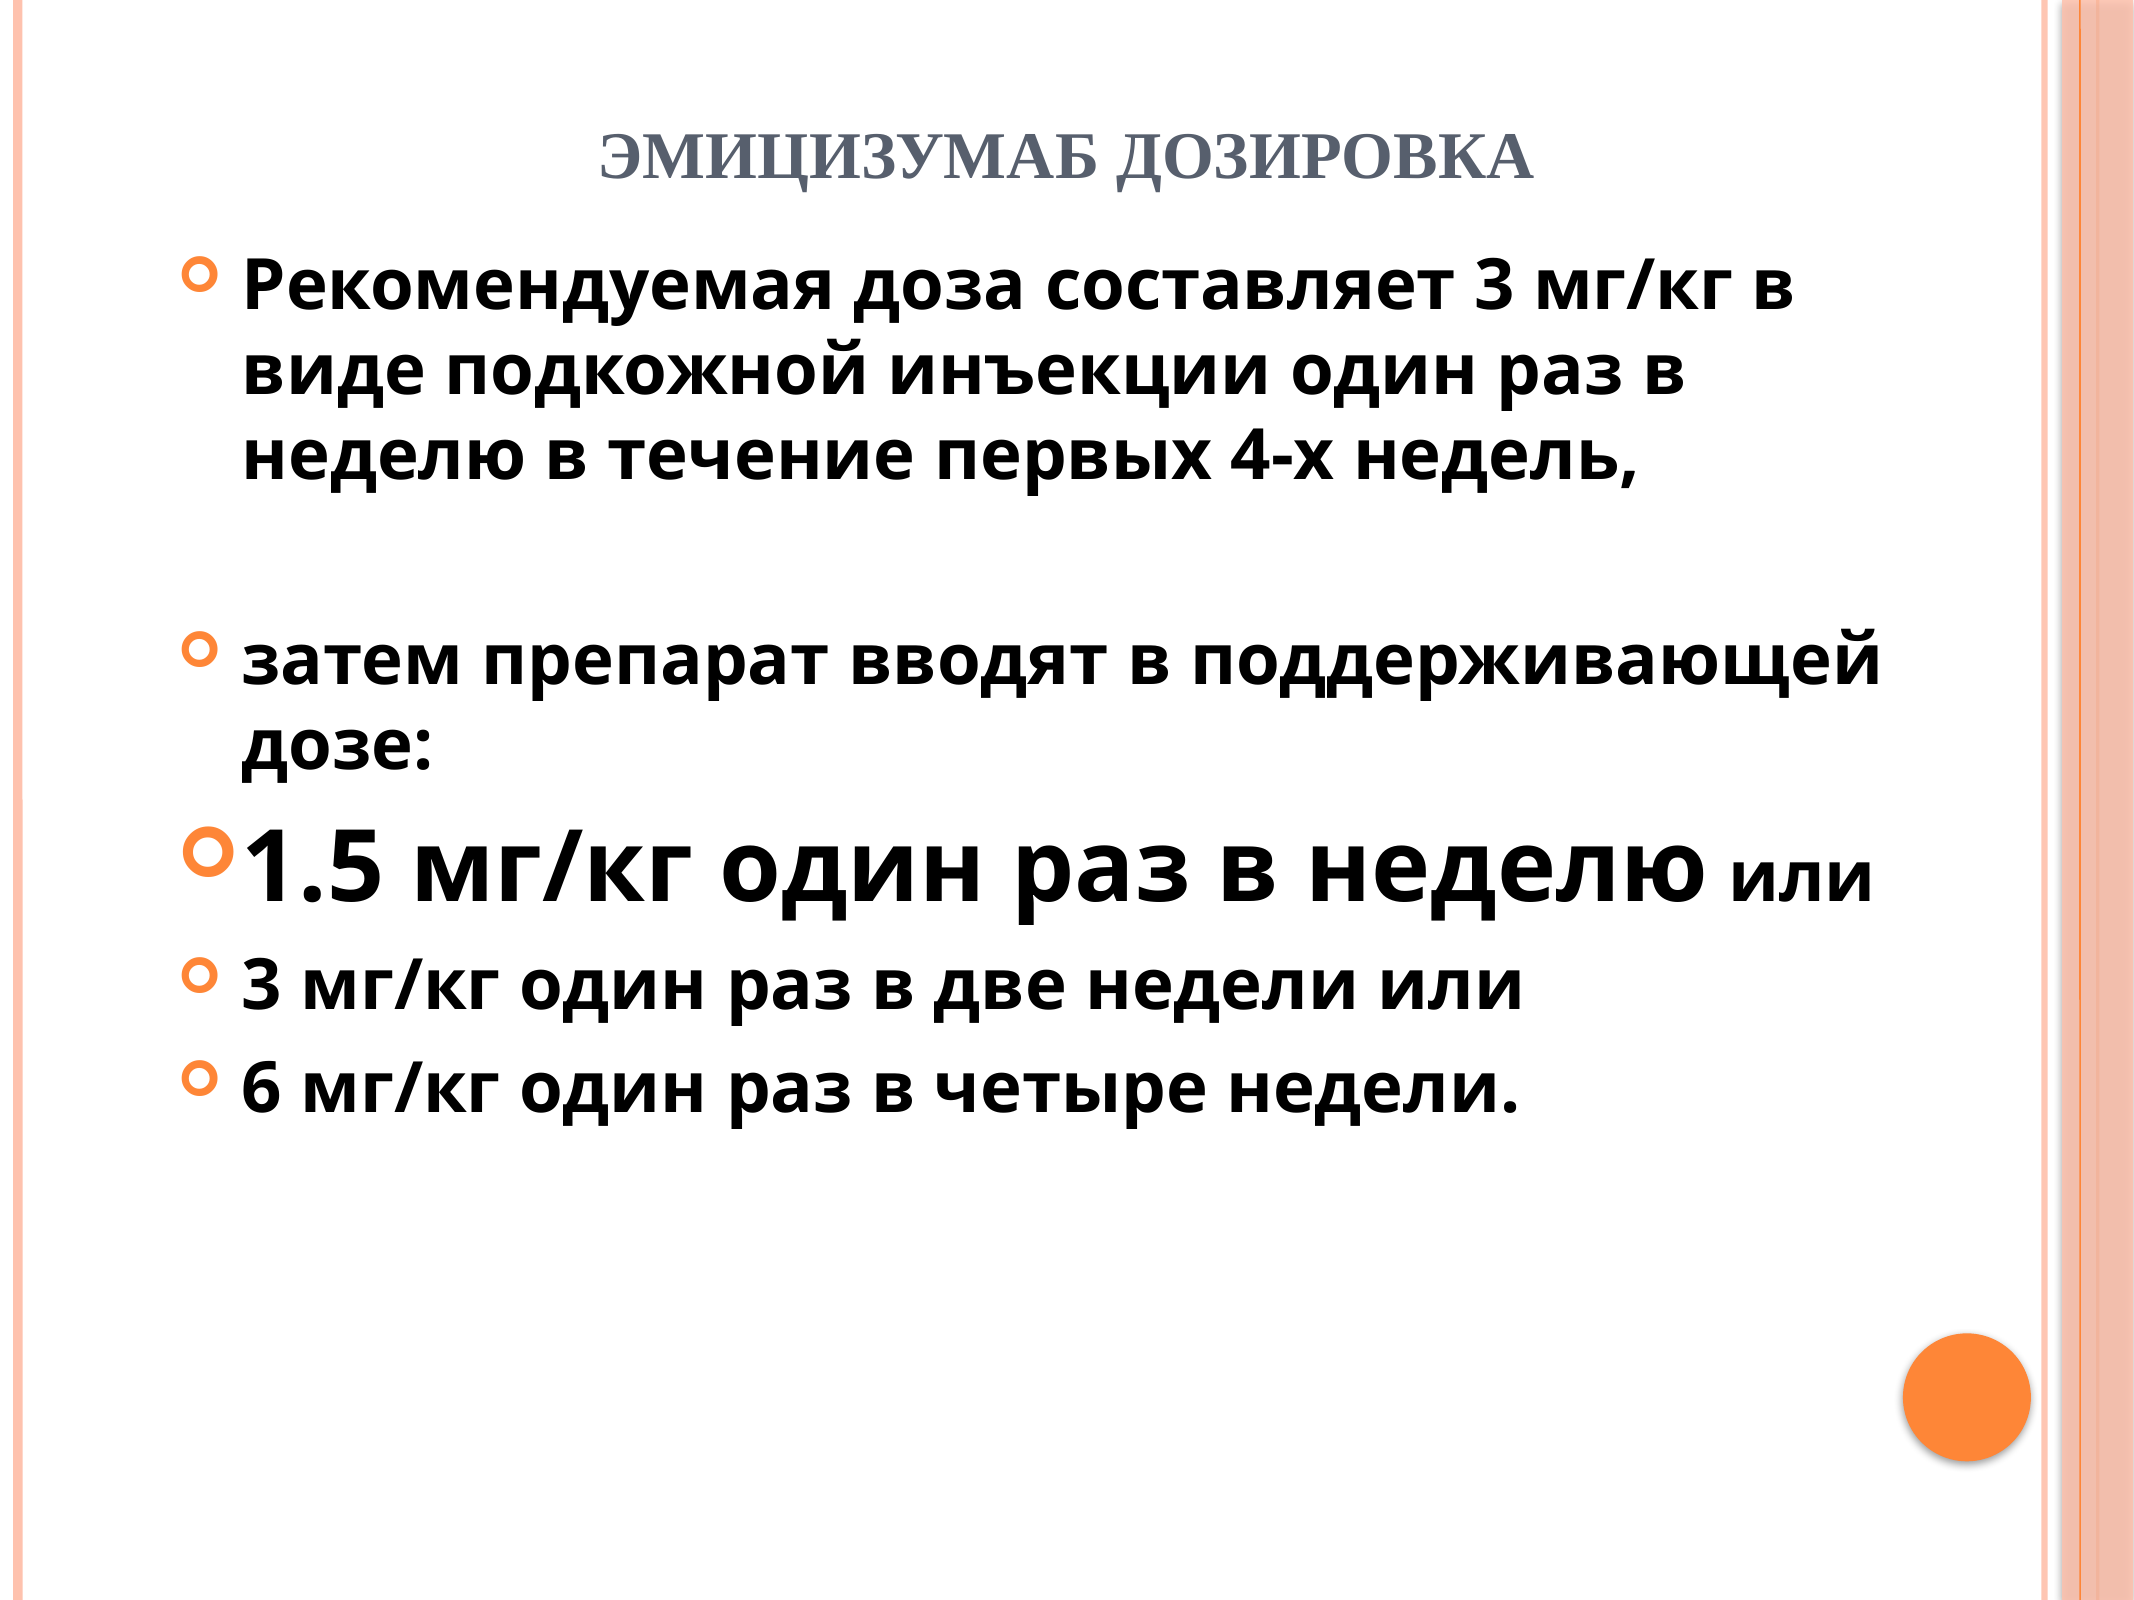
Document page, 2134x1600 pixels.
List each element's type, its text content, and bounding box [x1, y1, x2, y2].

title ЭМИЦИЗУМАБ ДОЗИРОВКА [156, 72, 1978, 203]
list Рекомендуемая доза составляет 3 мг/кг в виде подкожной инъекции один раз в неделю в течение первых 4-х недель, затем препарат вводят в поддерживающей дозе: 1.5 мг/кг один раз в неделю или 3 мг/кг один раз в две недели или 6 мг/кг один раз в четыре недели. [156, 227, 1978, 1459]
